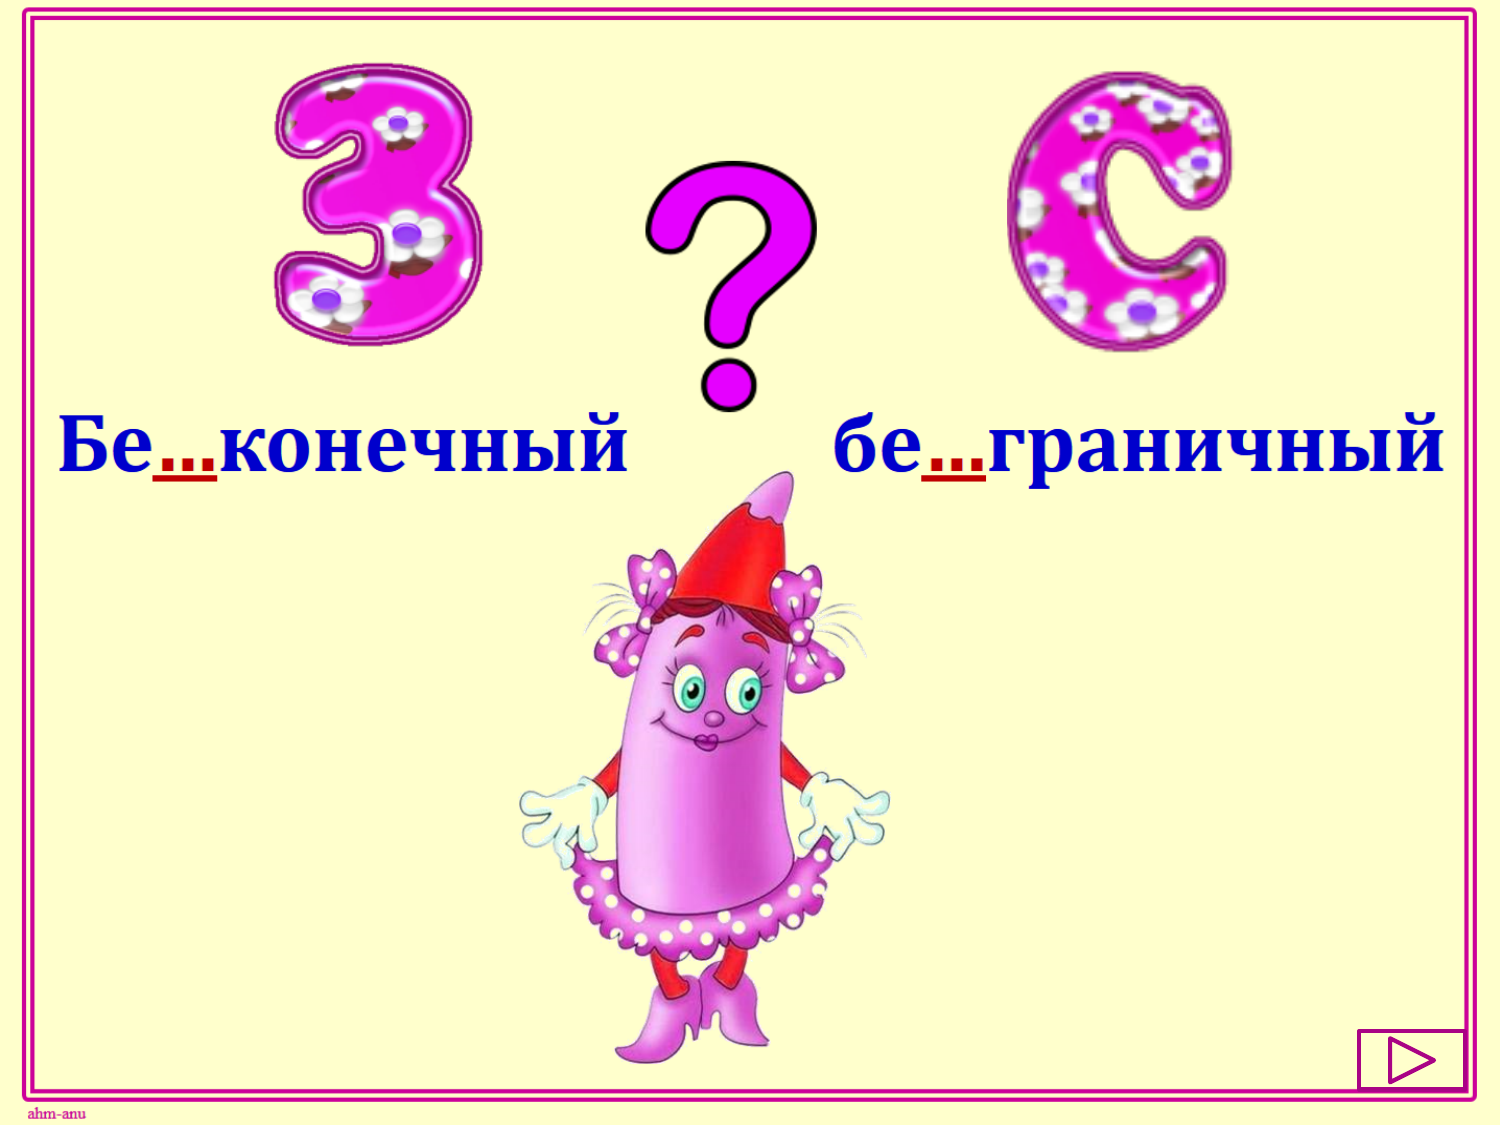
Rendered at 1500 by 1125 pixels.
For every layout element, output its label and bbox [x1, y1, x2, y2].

text_box [1357, 1029, 1467, 1092]
picture [0, 0, 1500, 1125]
